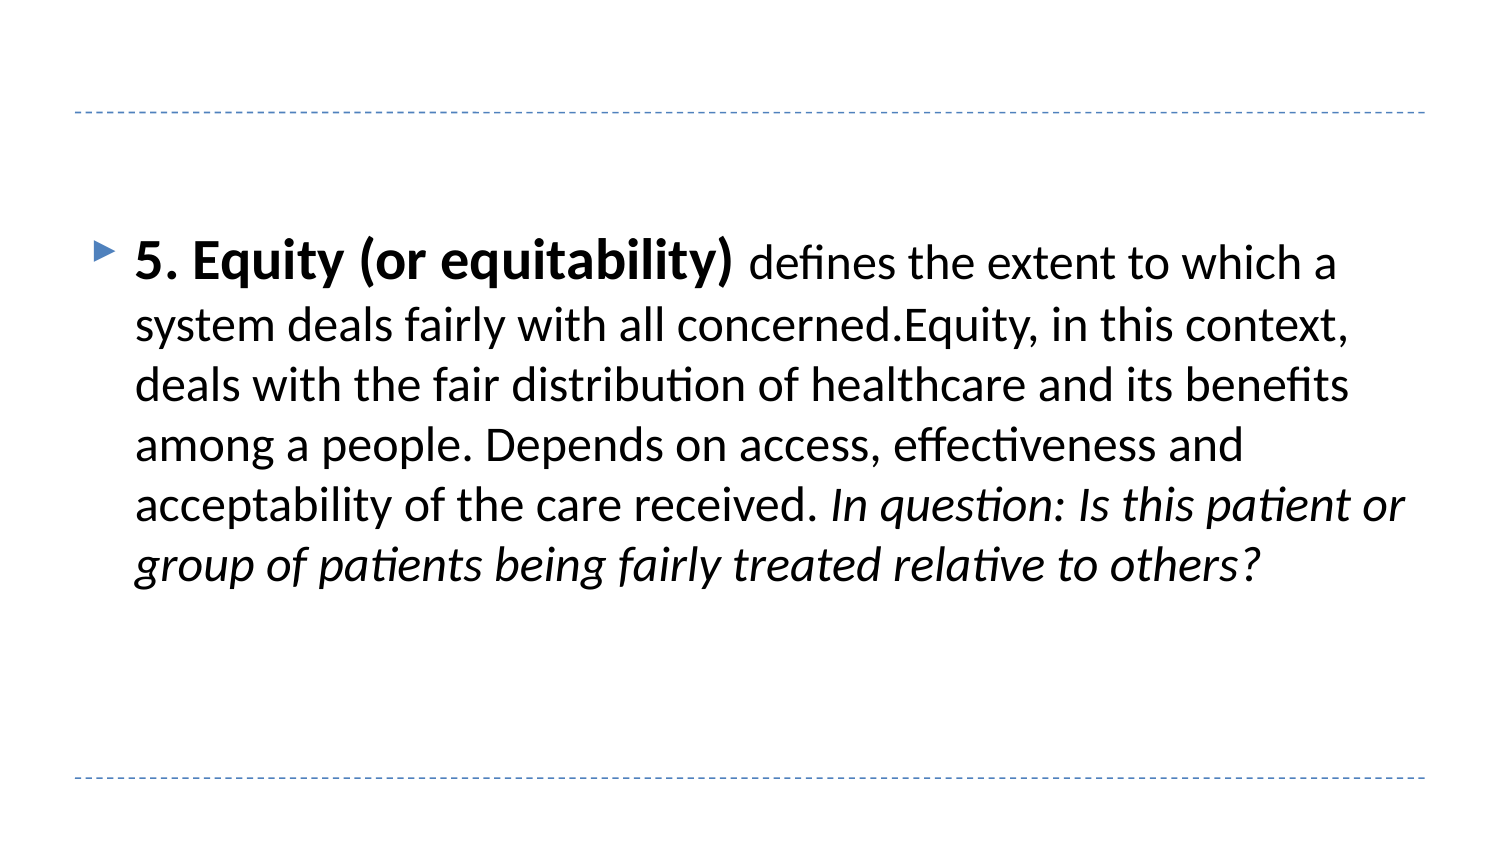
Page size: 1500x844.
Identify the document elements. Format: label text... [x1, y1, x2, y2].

list 5. Equity (or equitability) defines the extent to which a system deals fairly with all concerned.Equity, in this context, deals with the fair distribution of healthcare and its benefits among a people. Depends on access, effectiveness and acceptability of the care received. In question: Is this patient or group of patients being fairly treated relative to others? [74, 131, 1426, 779]
